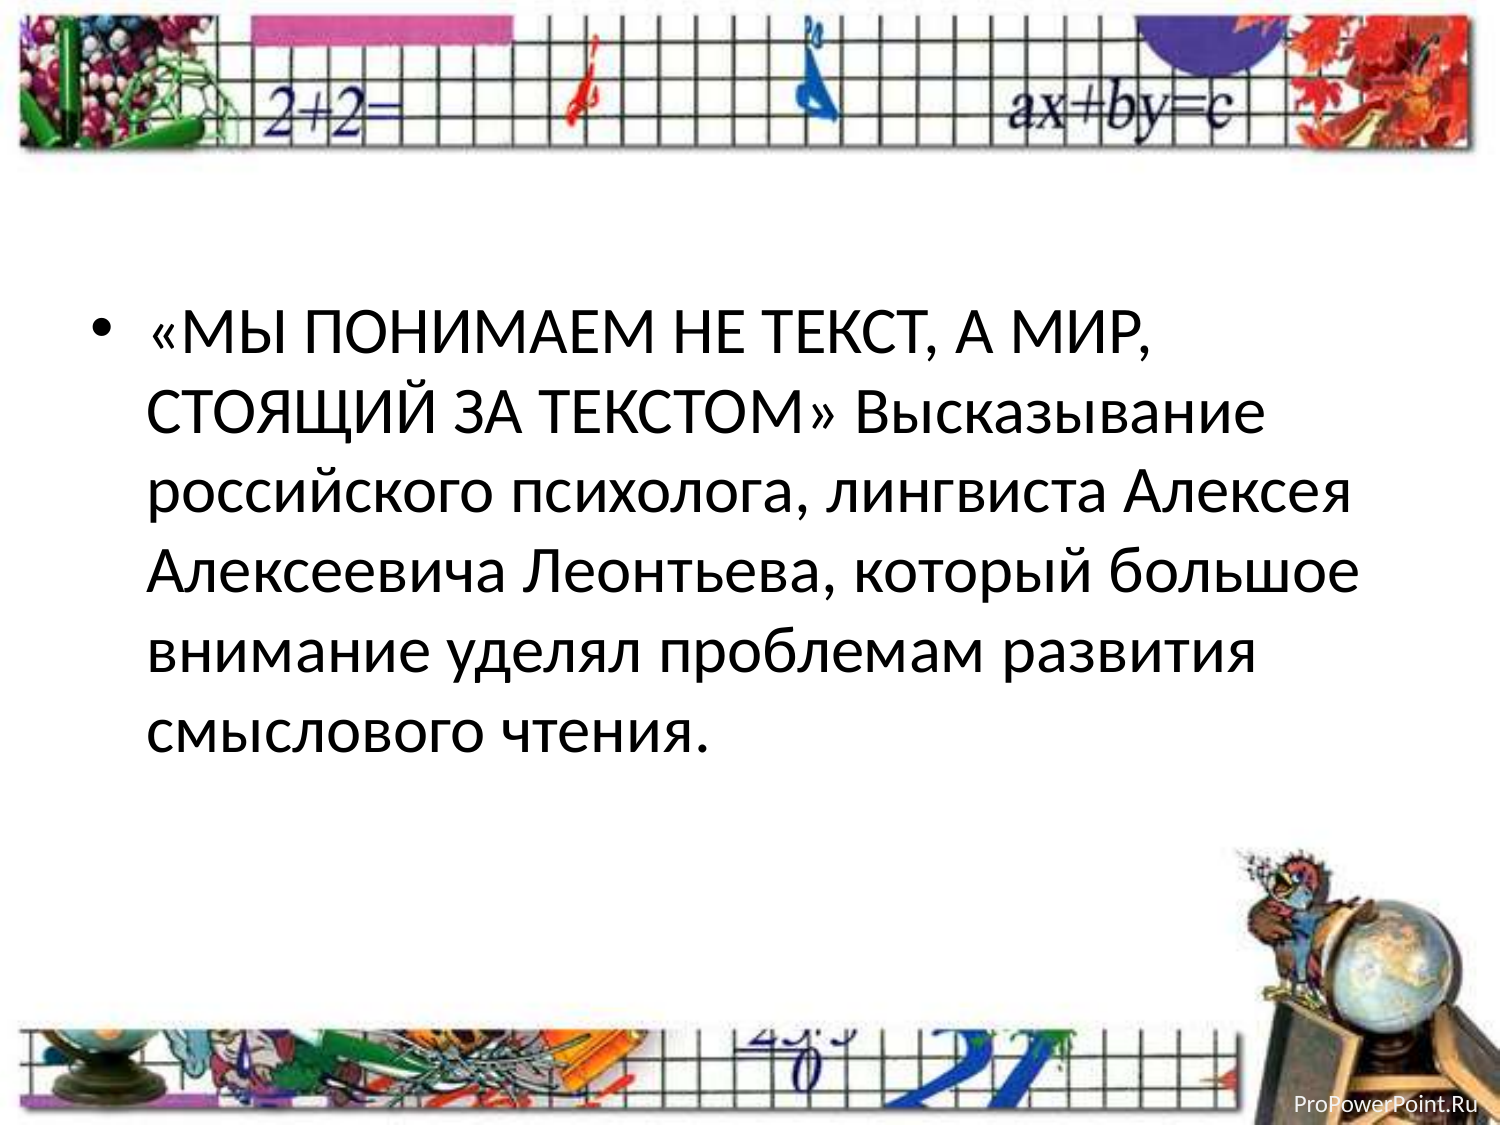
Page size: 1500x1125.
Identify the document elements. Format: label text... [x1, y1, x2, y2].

list «МЫ ПОНИМАЕМ НЕ ТЕКСТ, А МИР, СТОЯЩИЙ ЗА ТЕКСТОМ» Высказывание российского психолога, лингвиста Алексея Алексеевича Леонтьева, который большое внимание уделял проблемам развития смыслового чтения. [74, 278, 1426, 1012]
picture [0, 0, 1500, 1125]
